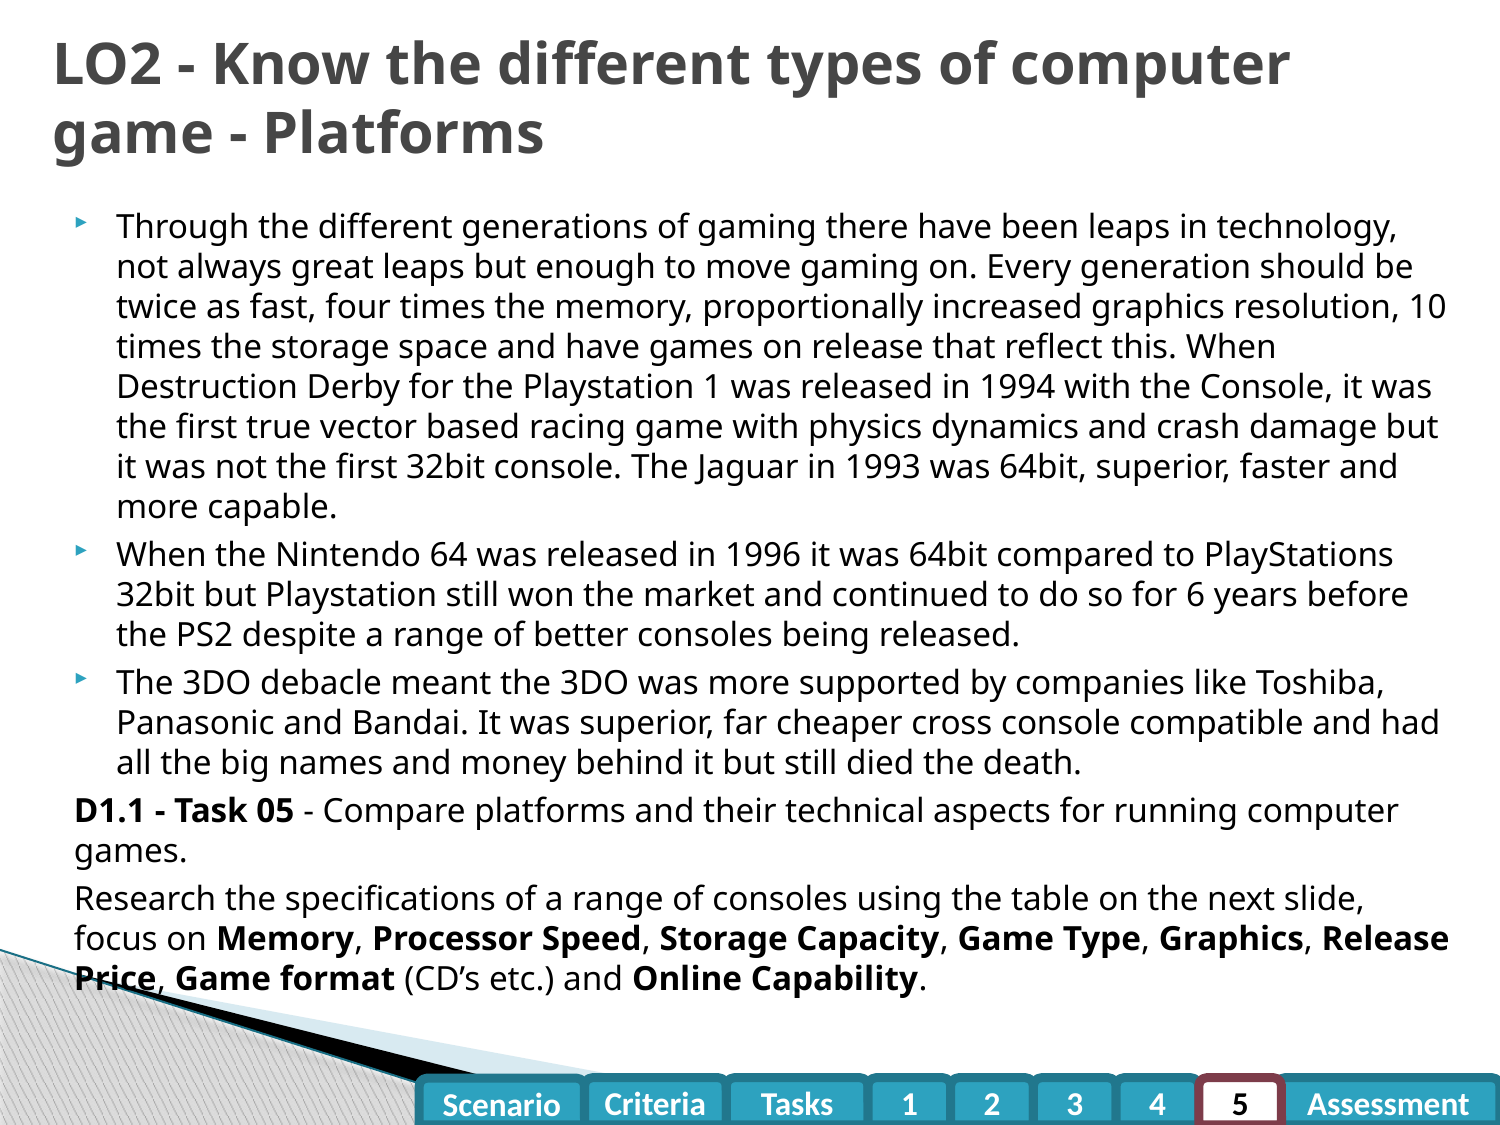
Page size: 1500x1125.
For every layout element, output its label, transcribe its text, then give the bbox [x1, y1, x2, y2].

text_box Scenario [414, 1073, 584, 1125]
text_box 1 [863, 1073, 951, 1125]
title LO2 - Know the different types of computer game - Platforms [37, 19, 1471, 173]
text_box 4 [1111, 1073, 1199, 1125]
text_box Criteria [580, 1073, 726, 1125]
text_box Assessment [1280, 1073, 1500, 1125]
text_box 2 [946, 1073, 1033, 1125]
text_box 3 [1028, 1073, 1116, 1125]
text_box Tasks [721, 1073, 868, 1125]
list Through the different generations of gaming there have been leaps in technology, not always great leaps but enough to move gaming on. Every generation should be twice as fast, four times the memory, proportionally increased graphics resolution, 10 times the storage space and have games on release that reflect this. When Destruction Derby for the Playstation 1 was released in 1994 with the Console, it was the first true vector based racing game with physics dynamics and crash damage but it was not the first 32bit console. The Jaguar in 1993 was 64bit, superior, faster and more capable. When the Nintendo 64 was released in 1996 it was 64bit compared to PlayStations 32bit but Playstation still won the market and continued to do so for 6 years before the PS2 despite a range of better consoles being released. The 3DO debacle meant the 3DO was more supported by companies like Toshiba, Panasonic and Bandai. It was superior, far cheaper cross console compatible and had all the big names and money behind it but still died the death. D1.1 - Task 05 - Compare platforms and their technical aspects for running computer games. Research the specifications of a range of consoles using the table on the next slide, focus on Memory, Processor Speed, Storage Capacity, Game Type, Graphics, Release Price, Game format (CD’s etc.) and Online Capability. [41, 198, 1471, 1071]
text_box 5 [1194, 1073, 1287, 1125]
